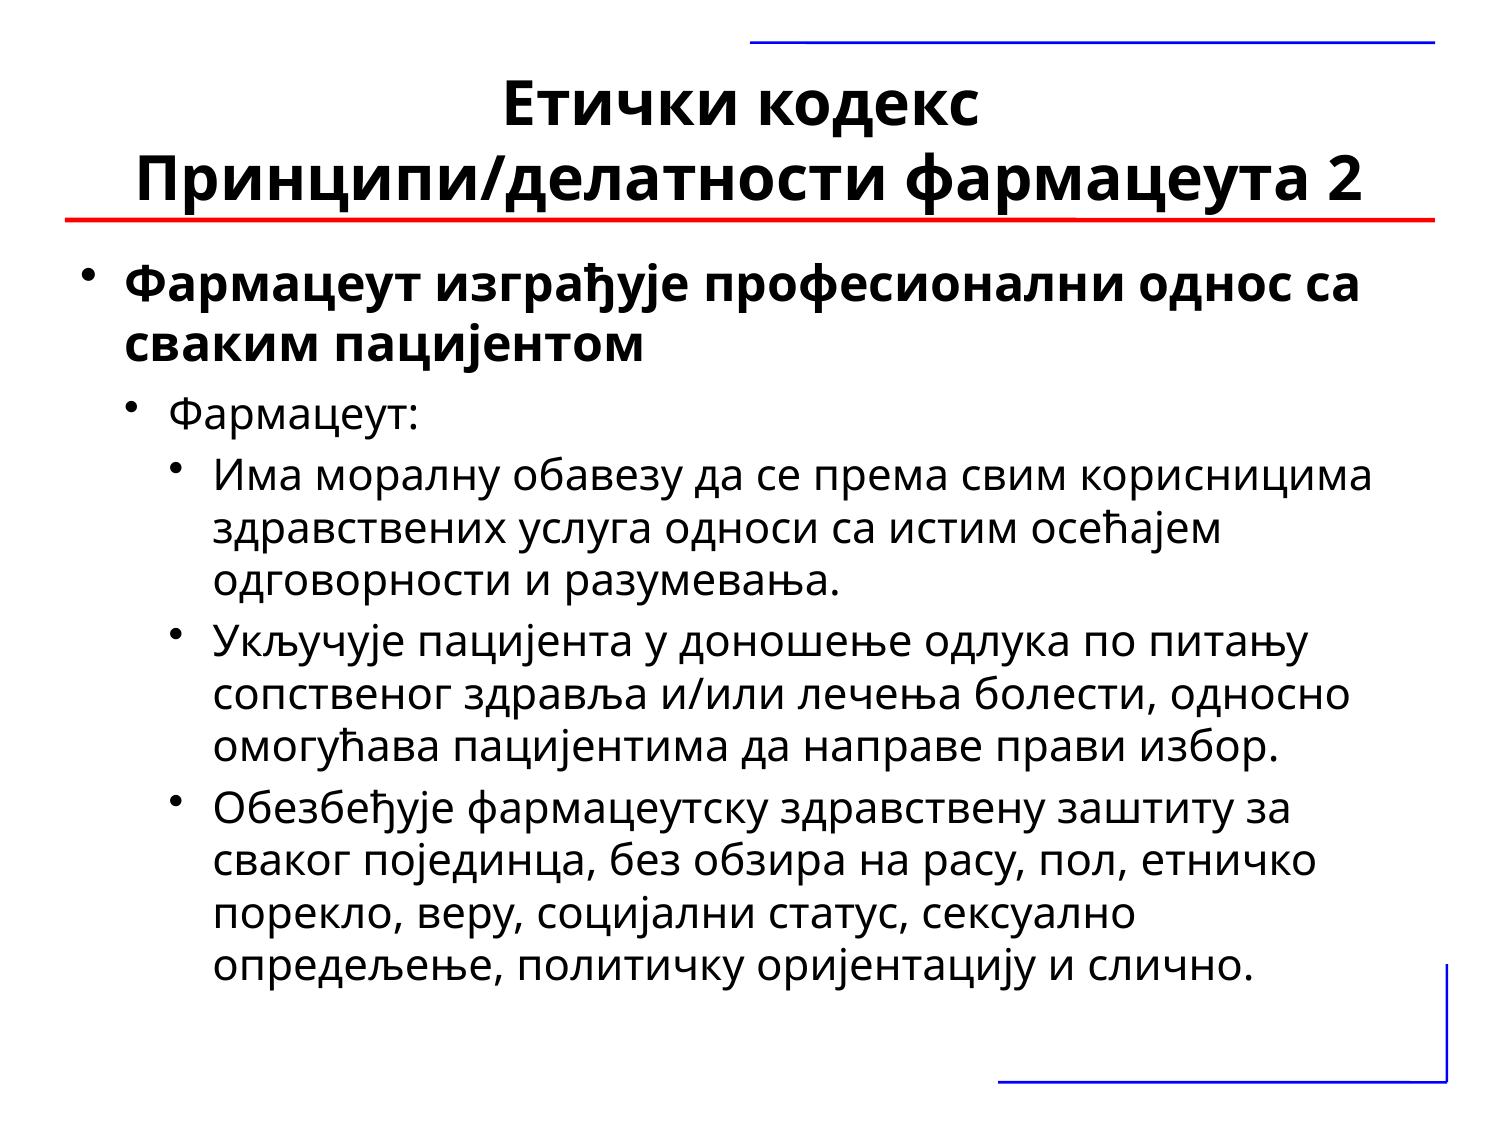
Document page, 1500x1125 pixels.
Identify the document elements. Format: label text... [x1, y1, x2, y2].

list Фармацеут изграђује професионални однос са сваким пацијентом Фармацеут: Има моралну обавезу да се према свим корисницима здравствених услуга односи са истим осећајем одговорности и разумевања. Укључује пацијента у доношење одлука по питању сопственог здравља и/или лечења болести, односно омогућава пацијентима да направе прави избор. Обезбеђује фармацеутску здравствену заштиту за сваког појединца, без обзира на расу, пол, етничко порекло, веру, социјални статус, сексуално опредељење, политичку оријентацију и слично. [64, 243, 1436, 1074]
title Етички кодекс Принципи/делатности фармацеута 2 [74, 19, 1424, 221]
